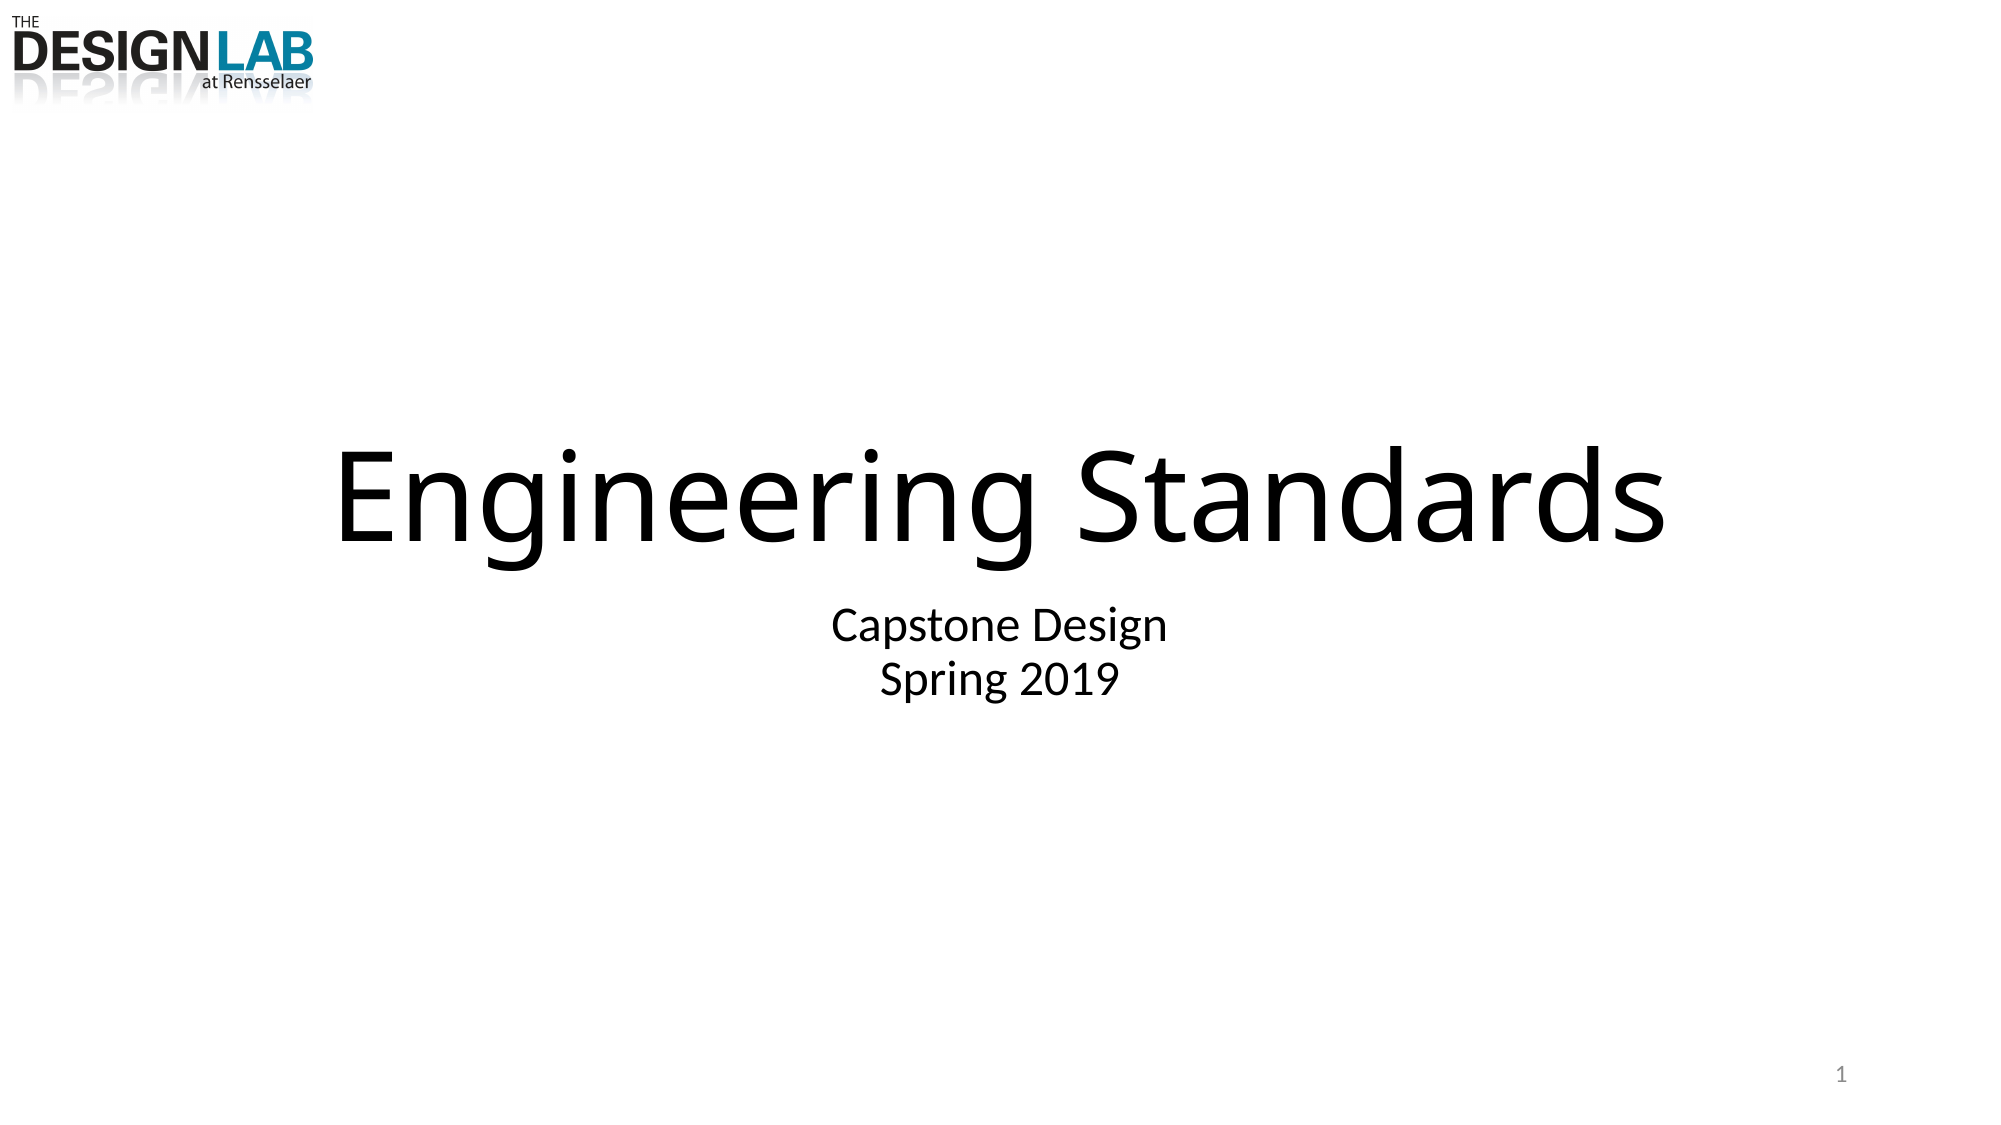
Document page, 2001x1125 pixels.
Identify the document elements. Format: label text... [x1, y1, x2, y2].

picture [291, 54, 304, 64]
subtitle Capstone Design Spring 2019 [249, 590, 1750, 863]
title Engineering Standards [249, 184, 1750, 576]
picture [259, 42, 268, 55]
picture [291, 38, 303, 47]
picture [12, 16, 313, 113]
slide_number 1 [1412, 1042, 1863, 1103]
